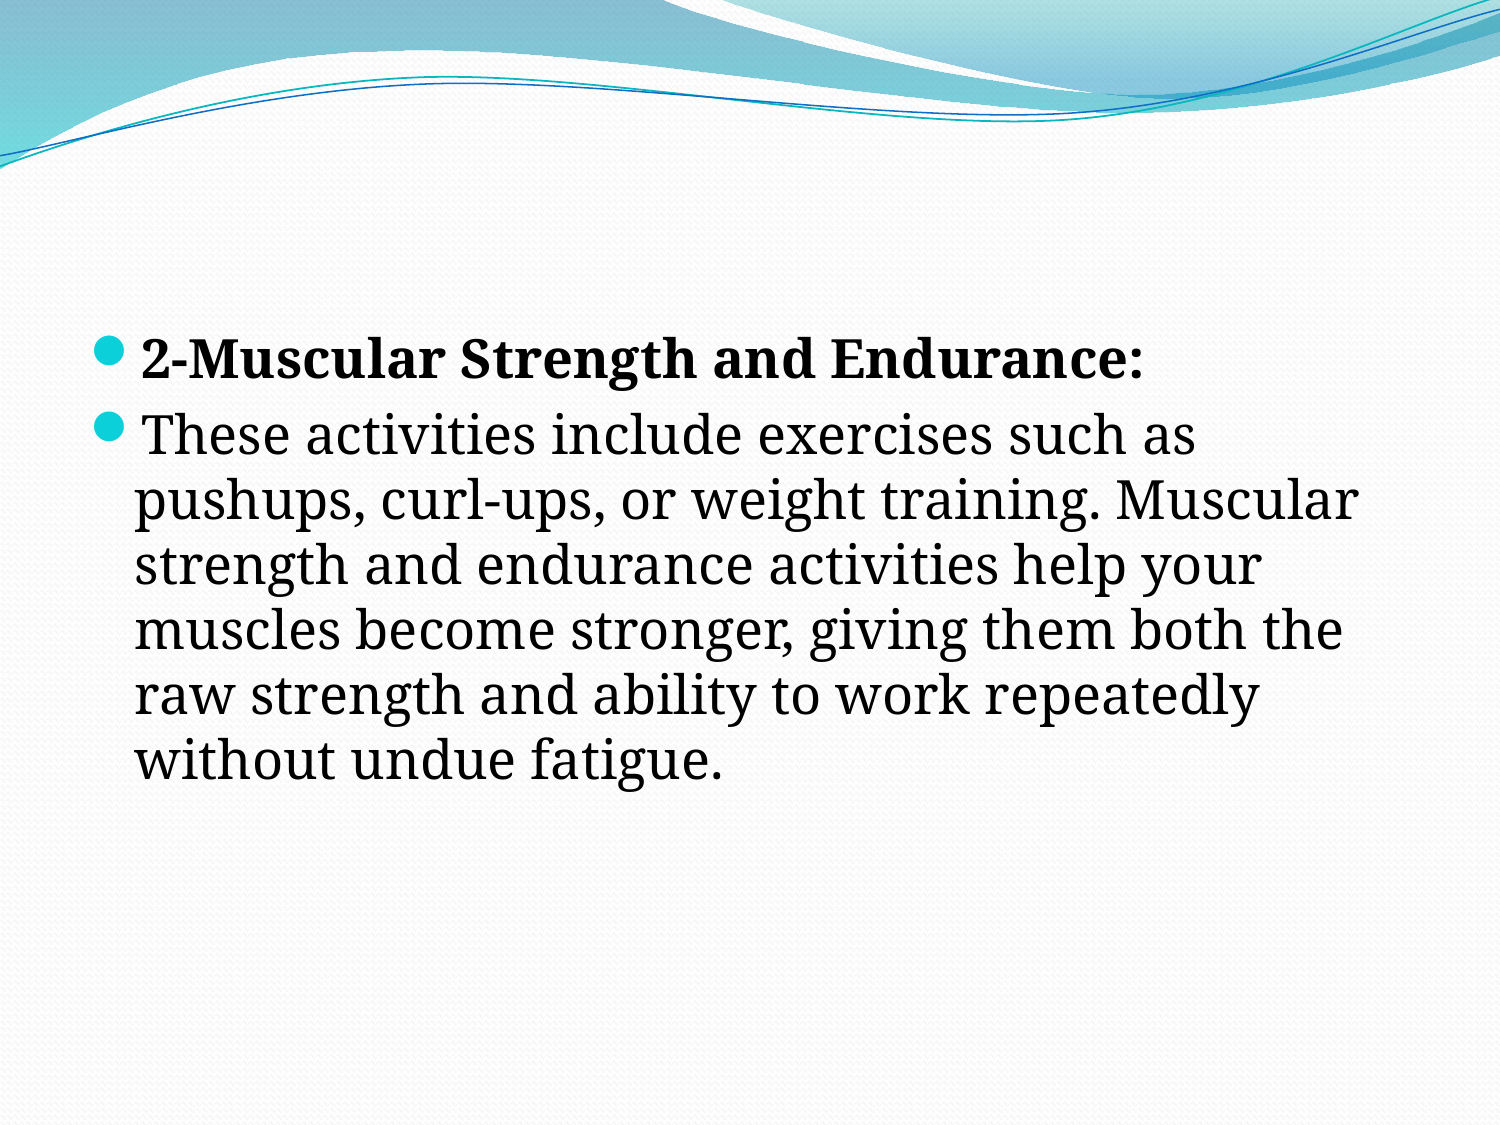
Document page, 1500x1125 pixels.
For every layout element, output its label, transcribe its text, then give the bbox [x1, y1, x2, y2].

list 2-Muscular Strength and Endurance: These activities include exercises such as pushups, curl-ups, or weight training. Muscular strength and endurance activities help your muscles become stronger, giving them both the raw strength and ability to work repeatedly without undue fatigue. [75, 317, 1425, 1038]
